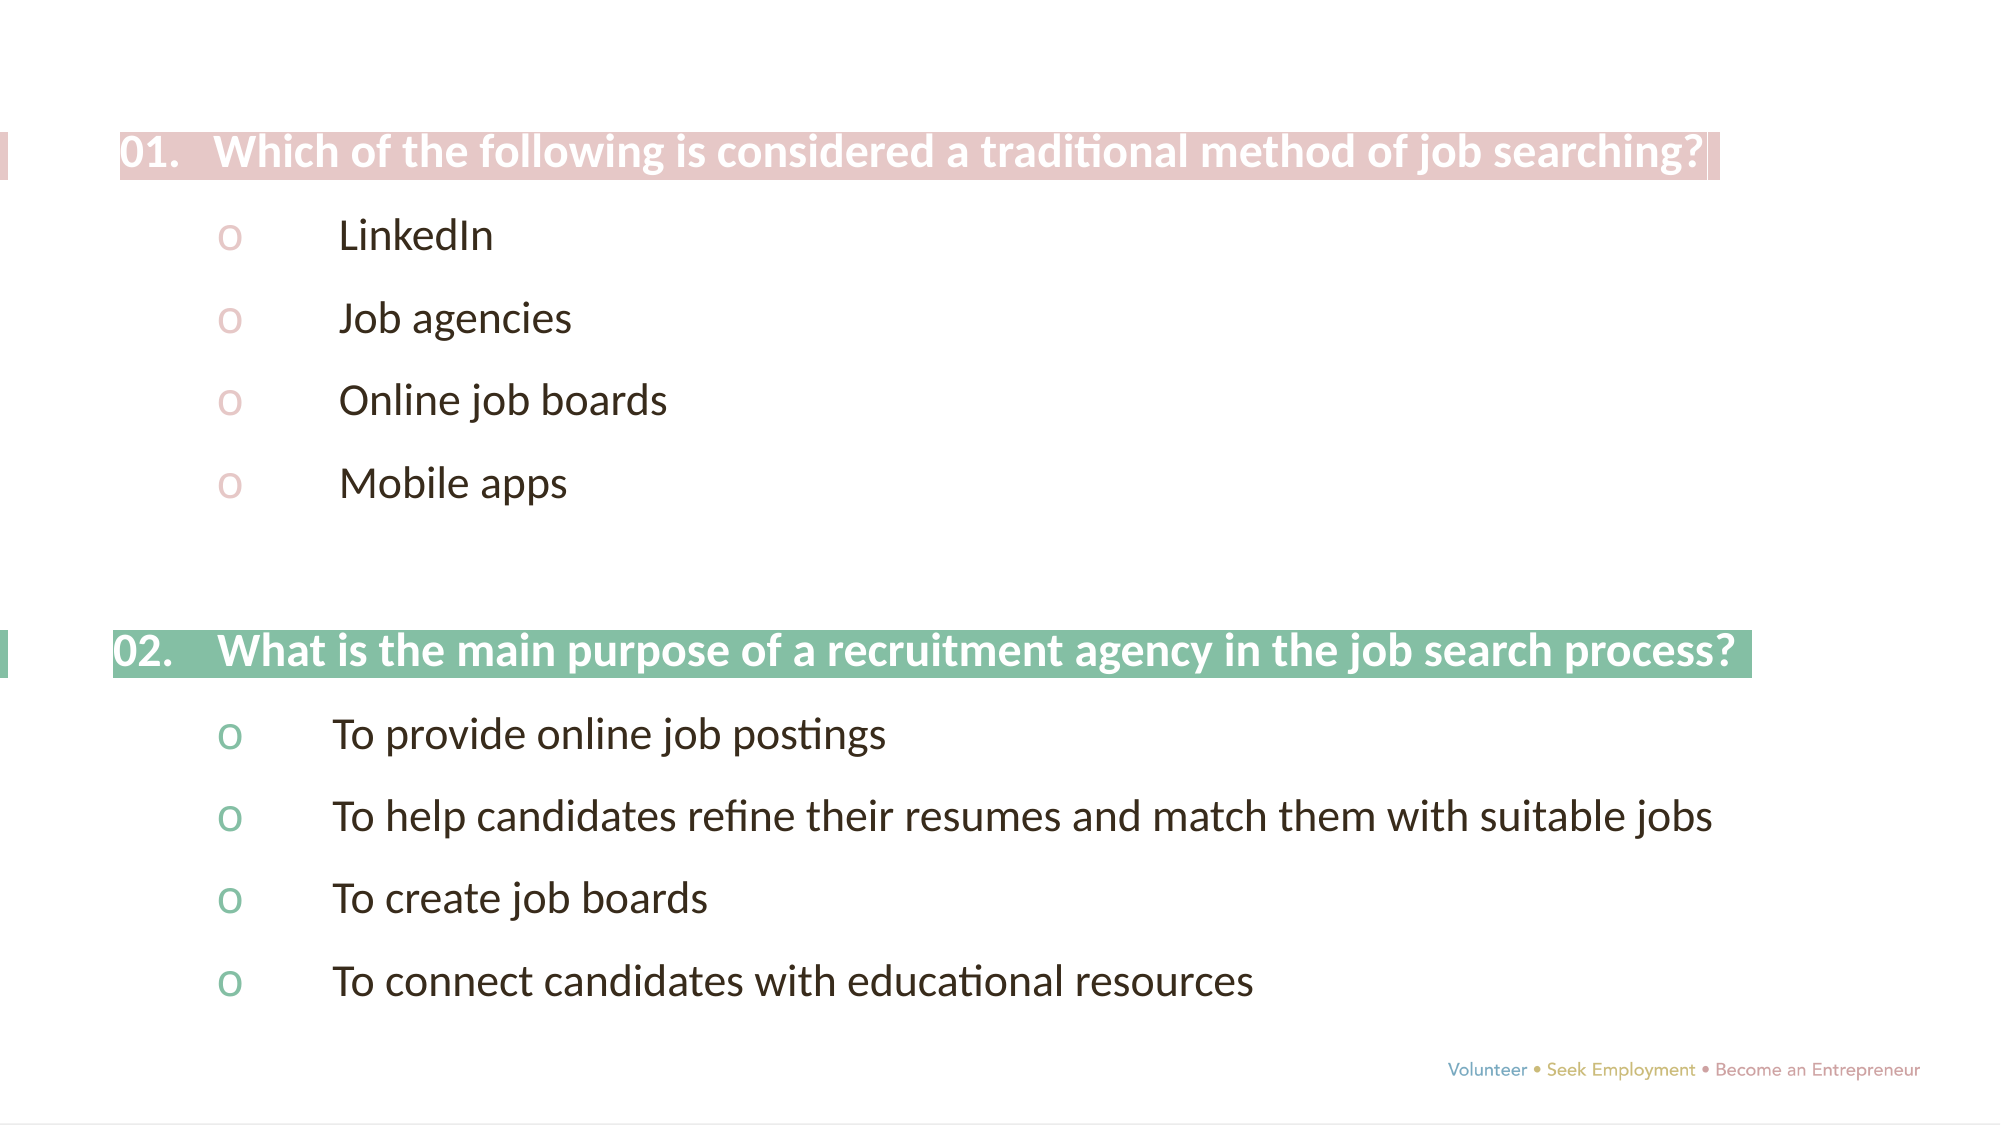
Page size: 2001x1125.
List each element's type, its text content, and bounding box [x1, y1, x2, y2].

text_box 01. Which of the following is considered a traditional method of job searching?. o LinkedIn o Job agencies o Online job boards o Mobile apps 02. What is the main purpose of a recruitment agency in the job search process?. o To provide online job postings o To help candidates refine their resumes and match them with suitable jobs o To create job boards o To connect candidates with educational resources [0, 83, 1832, 1013]
picture [1418, 1046, 1971, 1103]
